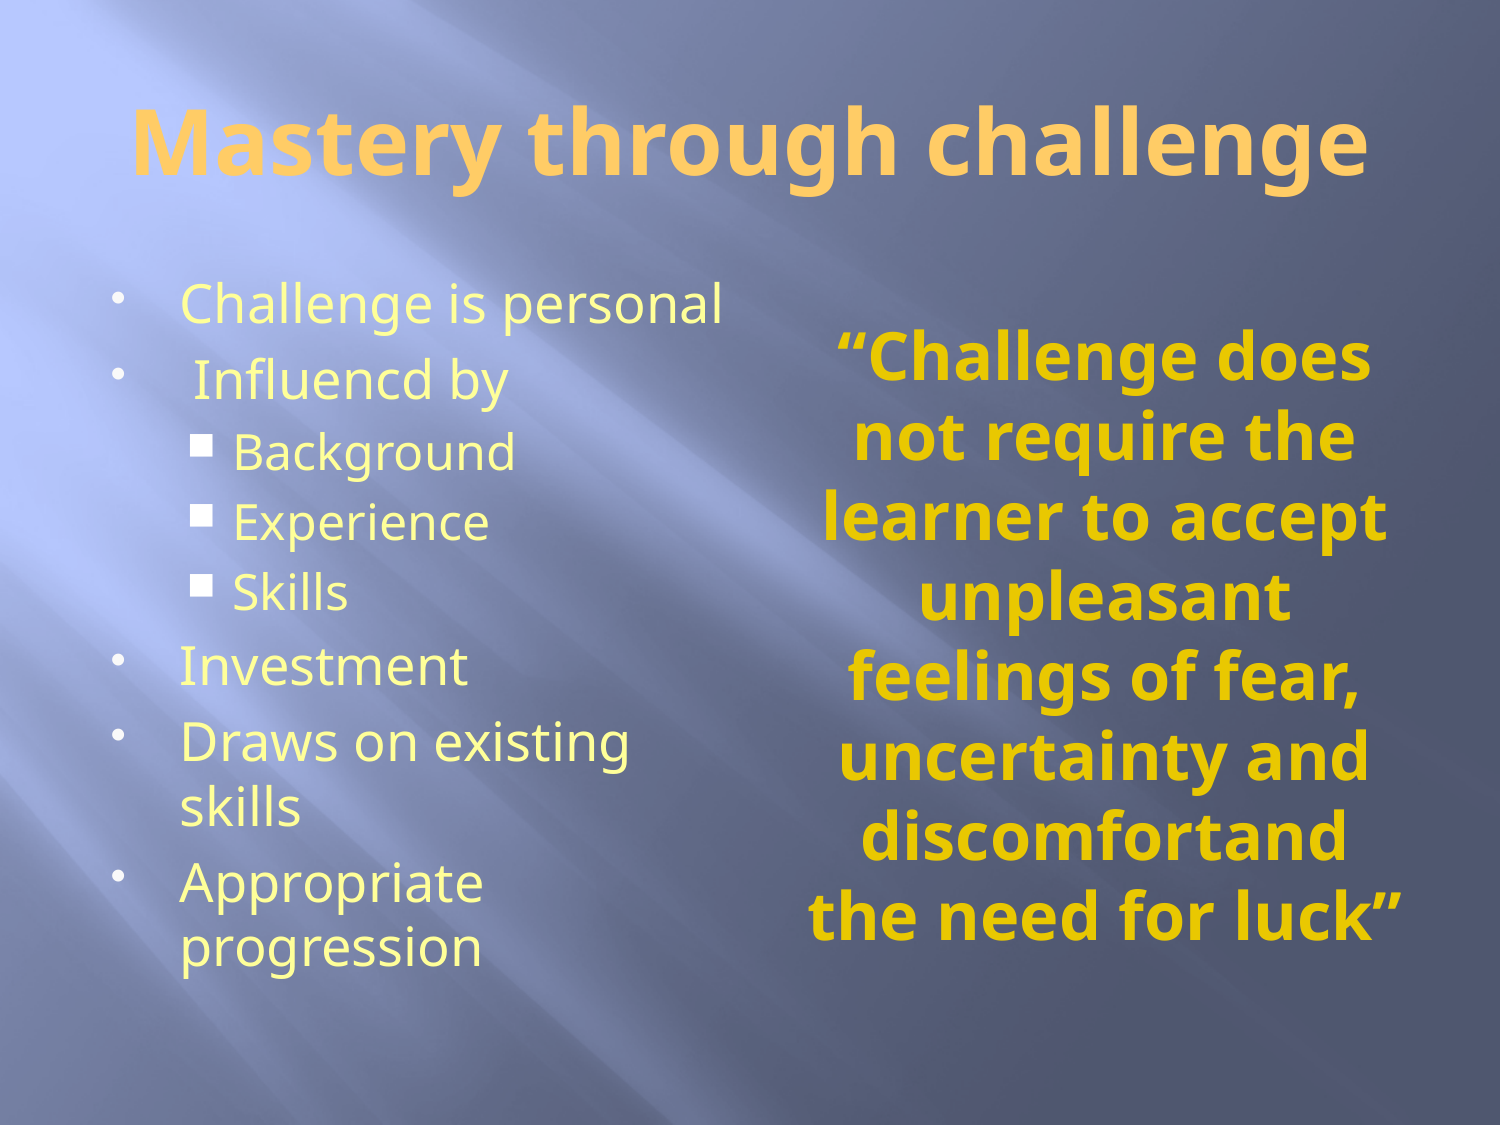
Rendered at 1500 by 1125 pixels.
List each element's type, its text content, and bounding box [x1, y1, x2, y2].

list Challenge is personal Influencd by Background Experience Skills Investment Draws on existing skills Appropriate progression [75, 262, 762, 1005]
title Mastery through challenge [75, 45, 1425, 233]
list “Challenge does not require the learner to accept unpleasant feelings of fear, uncertainty and discomfortand the need for luck” [762, 262, 1425, 1005]
